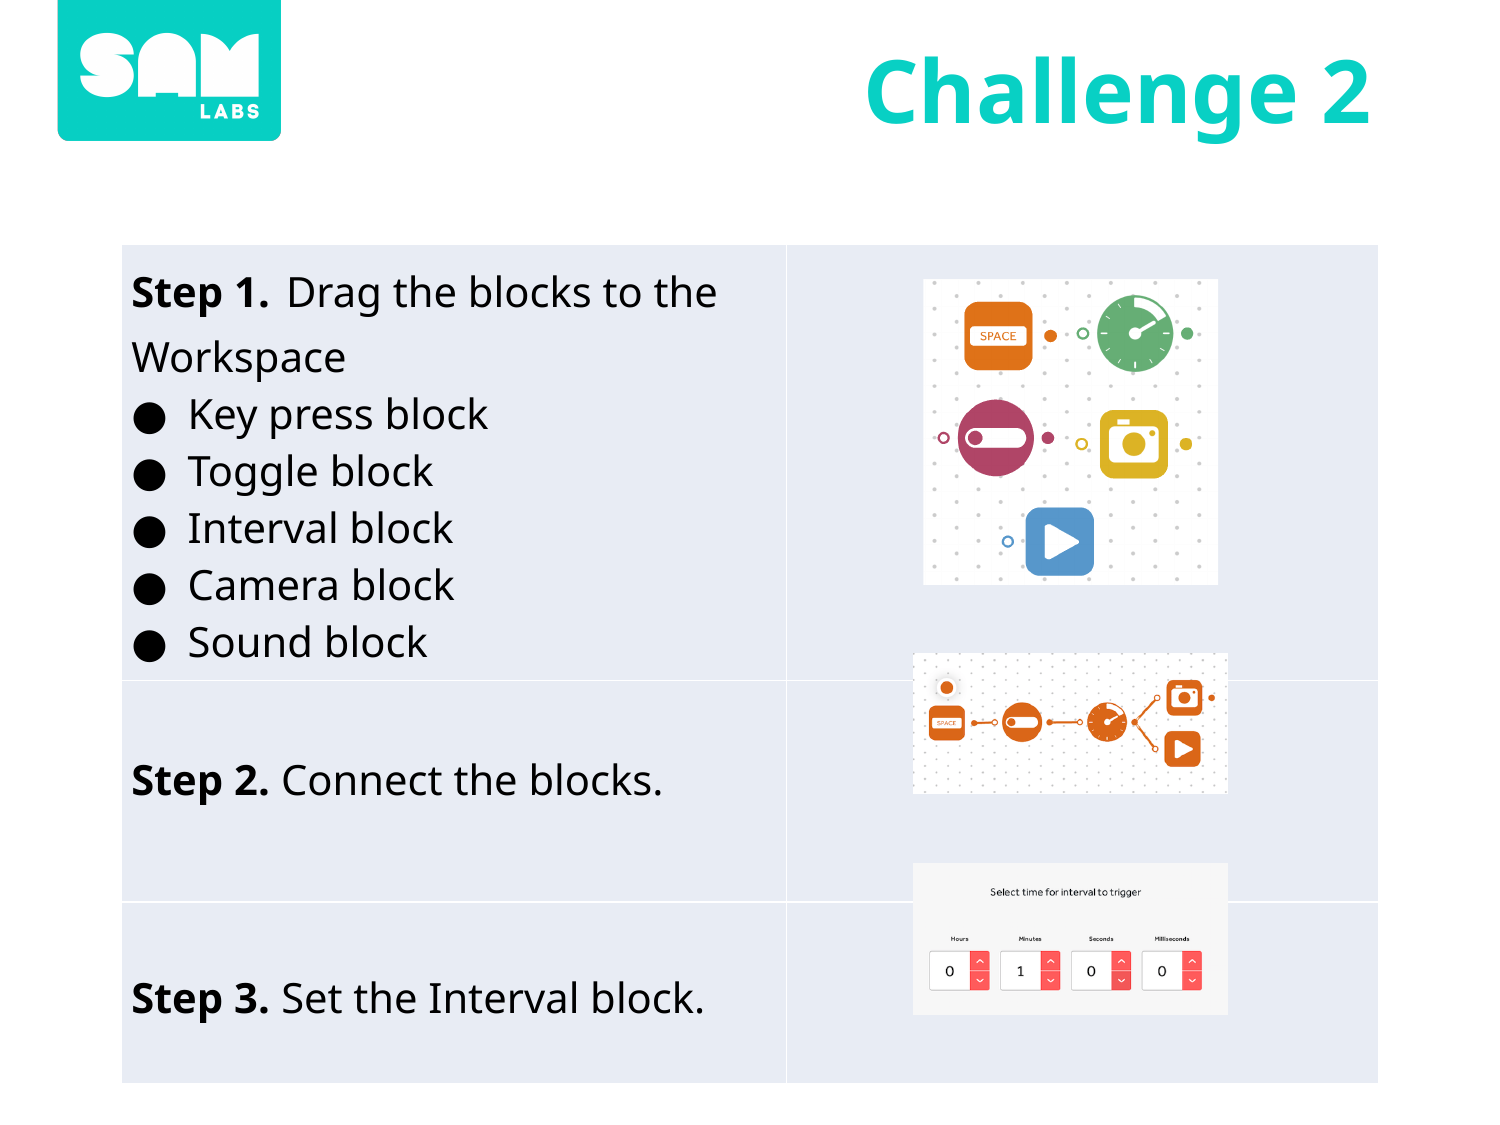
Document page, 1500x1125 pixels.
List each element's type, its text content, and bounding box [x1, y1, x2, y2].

table_cell Step 2. Connect the blocks. [122, 681, 786, 901]
picture [923, 278, 1219, 585]
table_cell [787, 903, 1378, 1083]
table_cell Step 3. Set the Interval block. [122, 903, 786, 1083]
text_box Challenge 2 [286, 39, 1427, 142]
picture [913, 862, 1229, 1016]
table_cell [787, 681, 1378, 901]
table_header [787, 245, 1378, 680]
table_header Step 1. Drag the blocks to the Workspace Key press block Toggle block Interval block Camera block Sound block [122, 245, 786, 680]
picture [0, 0, 281, 142]
picture [913, 652, 1229, 795]
